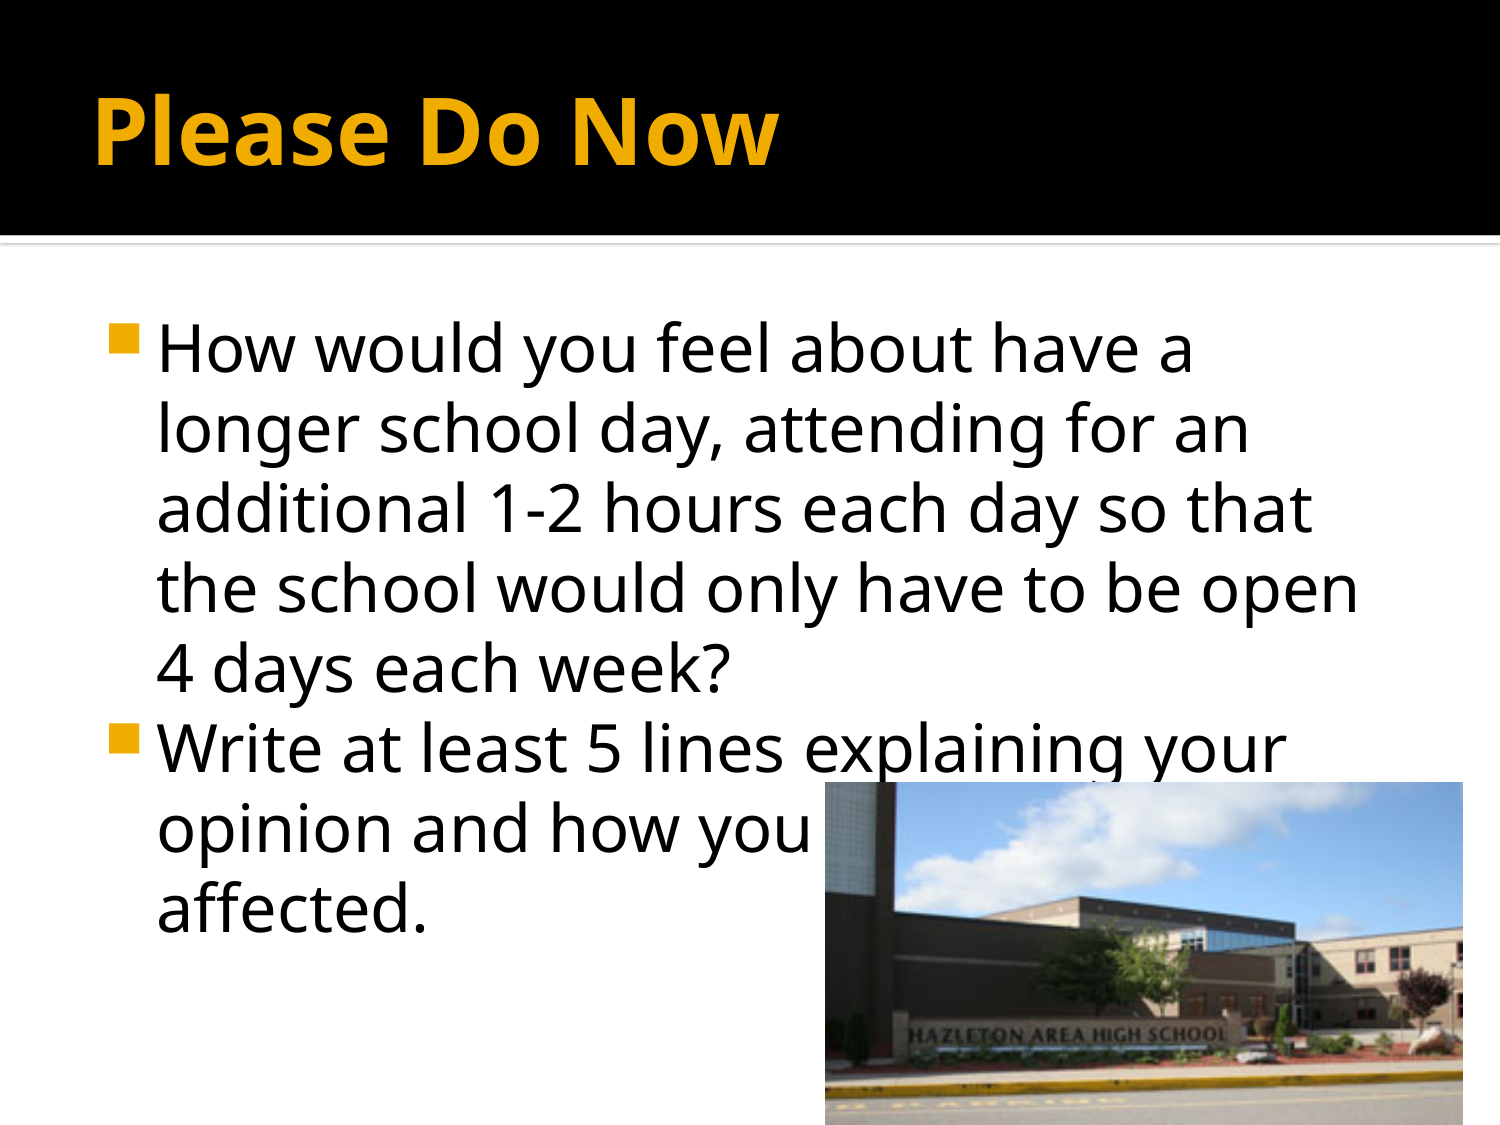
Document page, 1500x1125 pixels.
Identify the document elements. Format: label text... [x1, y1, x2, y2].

title Please Do Now [75, 25, 1425, 231]
picture [824, 782, 1463, 1125]
list How would you feel about have a longer school day, attending for an additional 1-2 hours each day so that the school would only have to be open 4 days each week? Write at least 5 lines explaining your opinion and how you would be affected. [75, 291, 1425, 1050]
